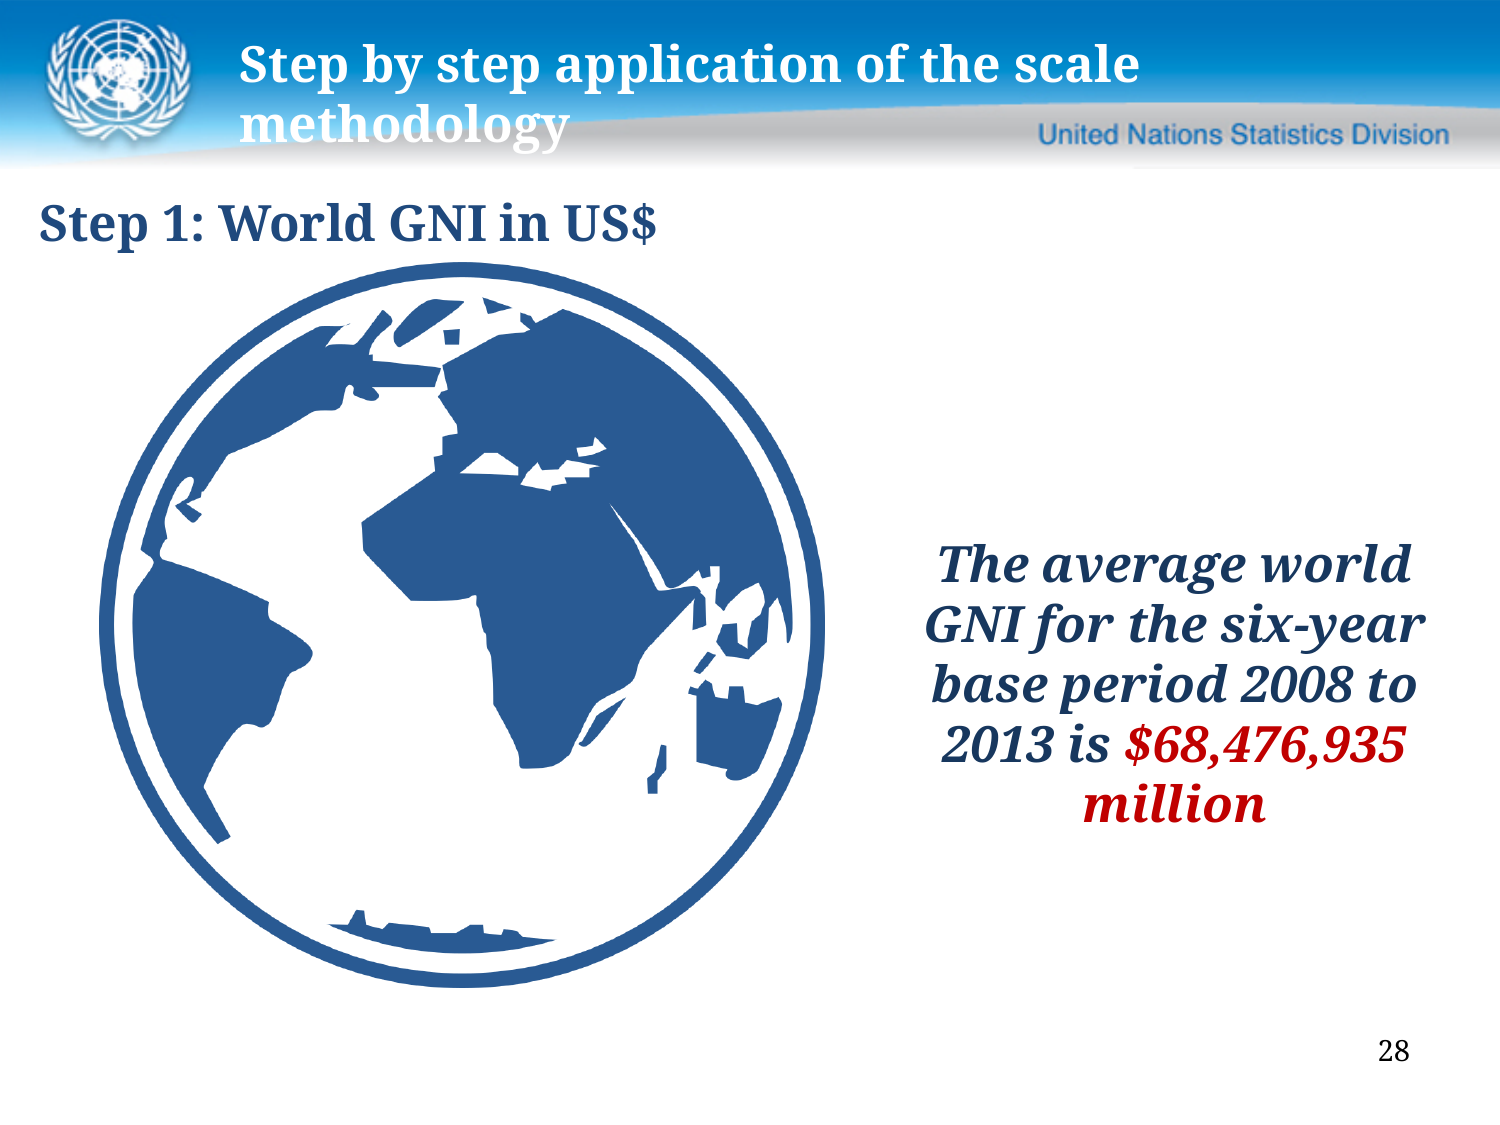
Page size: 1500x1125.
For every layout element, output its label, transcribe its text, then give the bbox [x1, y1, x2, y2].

picture [0, 0, 1500, 169]
text_box Step 1: World GNI in US$ [24, 184, 1225, 259]
picture [99, 262, 826, 988]
text_box Step by step application of the scale methodology [224, 24, 1425, 160]
text_box The average world GNI for the six-year base period 2008 to 2013 is $68,476,935 million [900, 524, 1450, 840]
slide_number 28 [1074, 1024, 1425, 1103]
